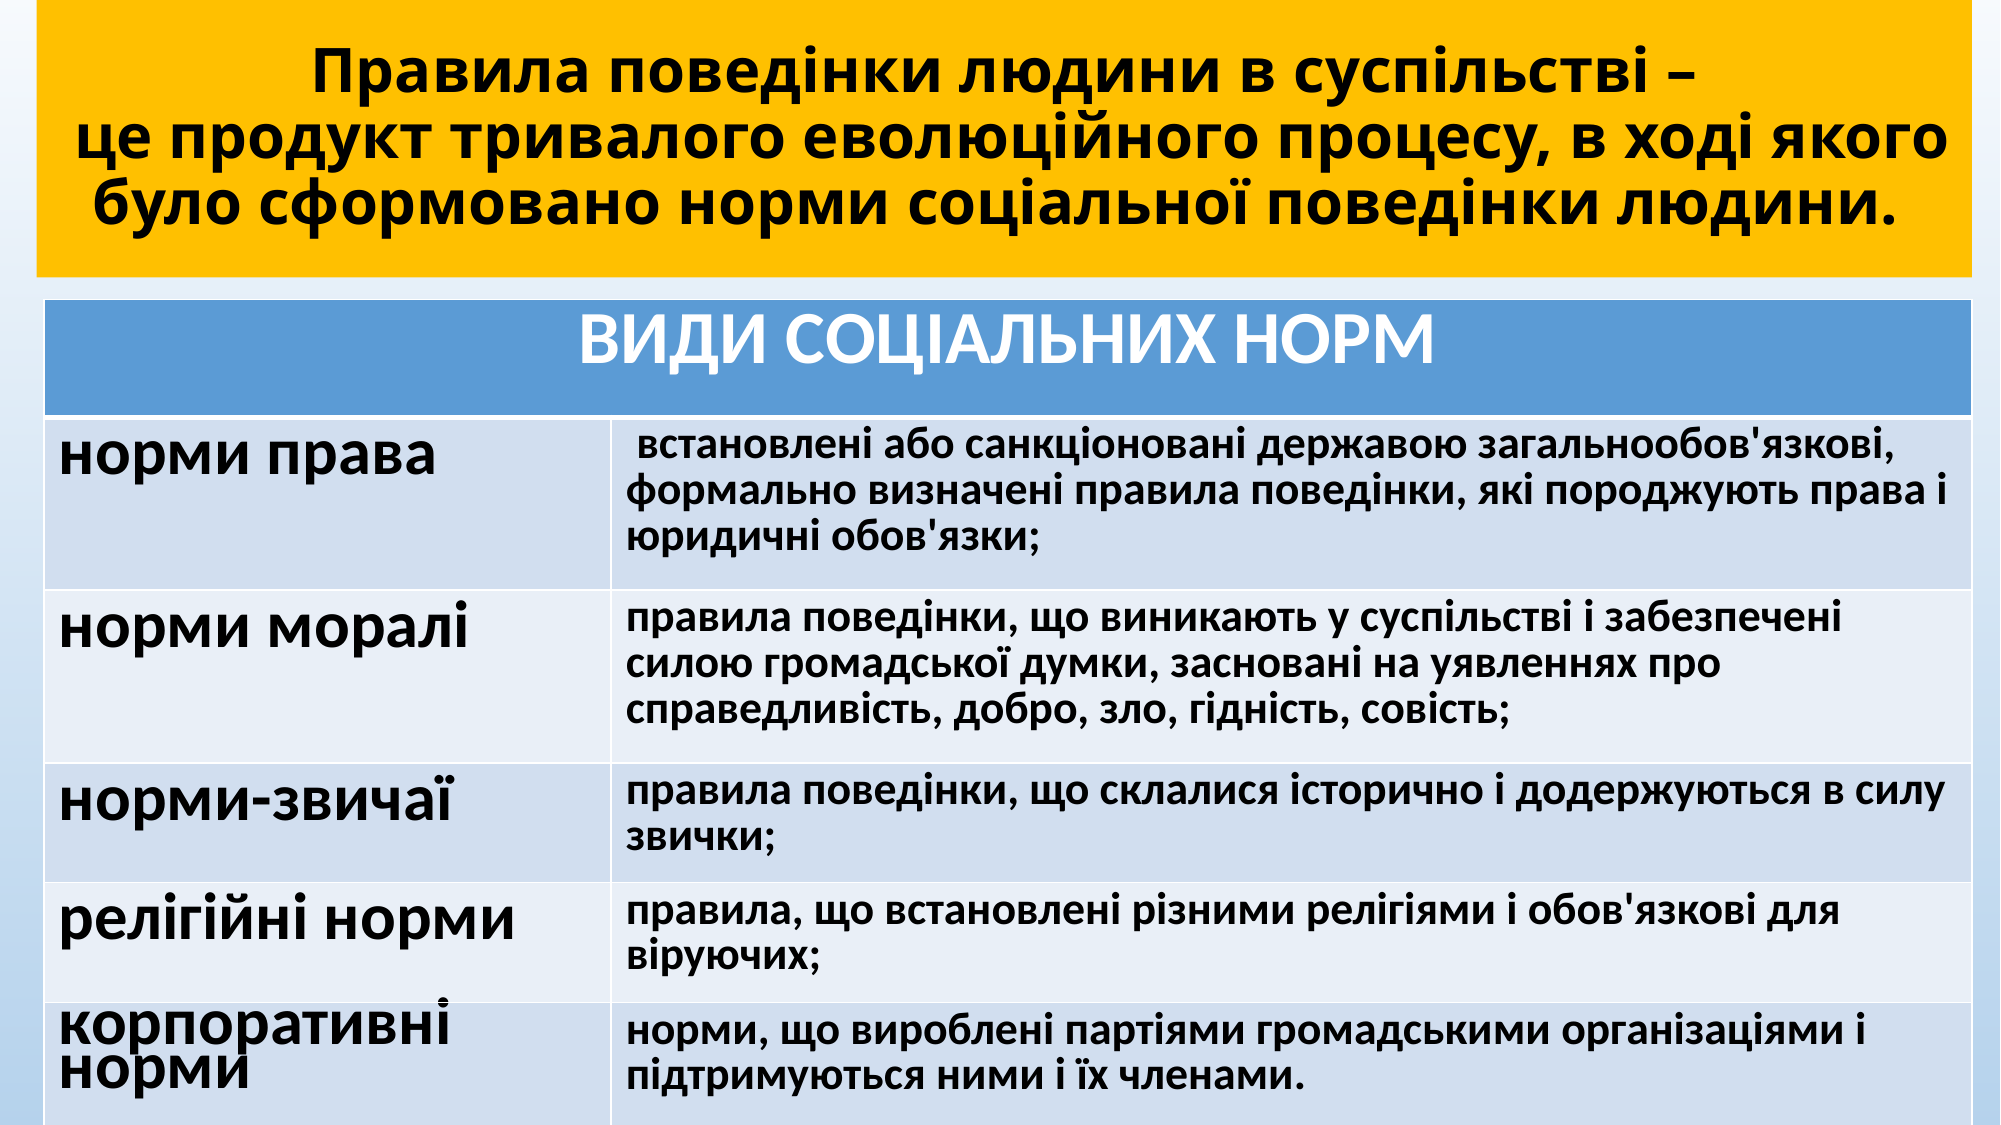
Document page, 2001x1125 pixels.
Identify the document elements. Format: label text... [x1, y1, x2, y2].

table_cell норми, що вироблені партіями громадськими організаціями і підтримуються ними і їх членами. [612, 1003, 1971, 1125]
table_cell встановлені або санкціоновані державою загальнообов'язкові, формально визначені правила поведінки, які породжують права і юридичні обов'язки; [612, 420, 1971, 589]
table_cell правила, що встановлені різними релігіями і обов'язкові для віруючих; [612, 883, 1971, 1002]
table_cell релігійні норми [45, 883, 610, 1002]
table_cell правила поведінки, що виникають у суспільстві і забезпечені силою громадської думки, засновані на уявленнях про справедливість, добро, зло, гідність, совість; [612, 591, 1971, 762]
table_cell норми-звичаї [45, 764, 610, 882]
table_cell норми права [45, 420, 610, 589]
table_cell норми моралі [45, 591, 610, 762]
table_header ВИДИ СОЦІАЛЬНИХ НОРМ [45, 300, 1971, 415]
table_cell корпоративні норми [45, 1003, 610, 1125]
title Правила поведінки людини в суспільстві – це продукт тривалого еволюційного процесу, в ході якого було сформовано норми соціальної поведінки людини. [36, 0, 1972, 278]
table_cell правила поведінки, що склалися історично і додержуються в силу звички; [612, 764, 1971, 882]
